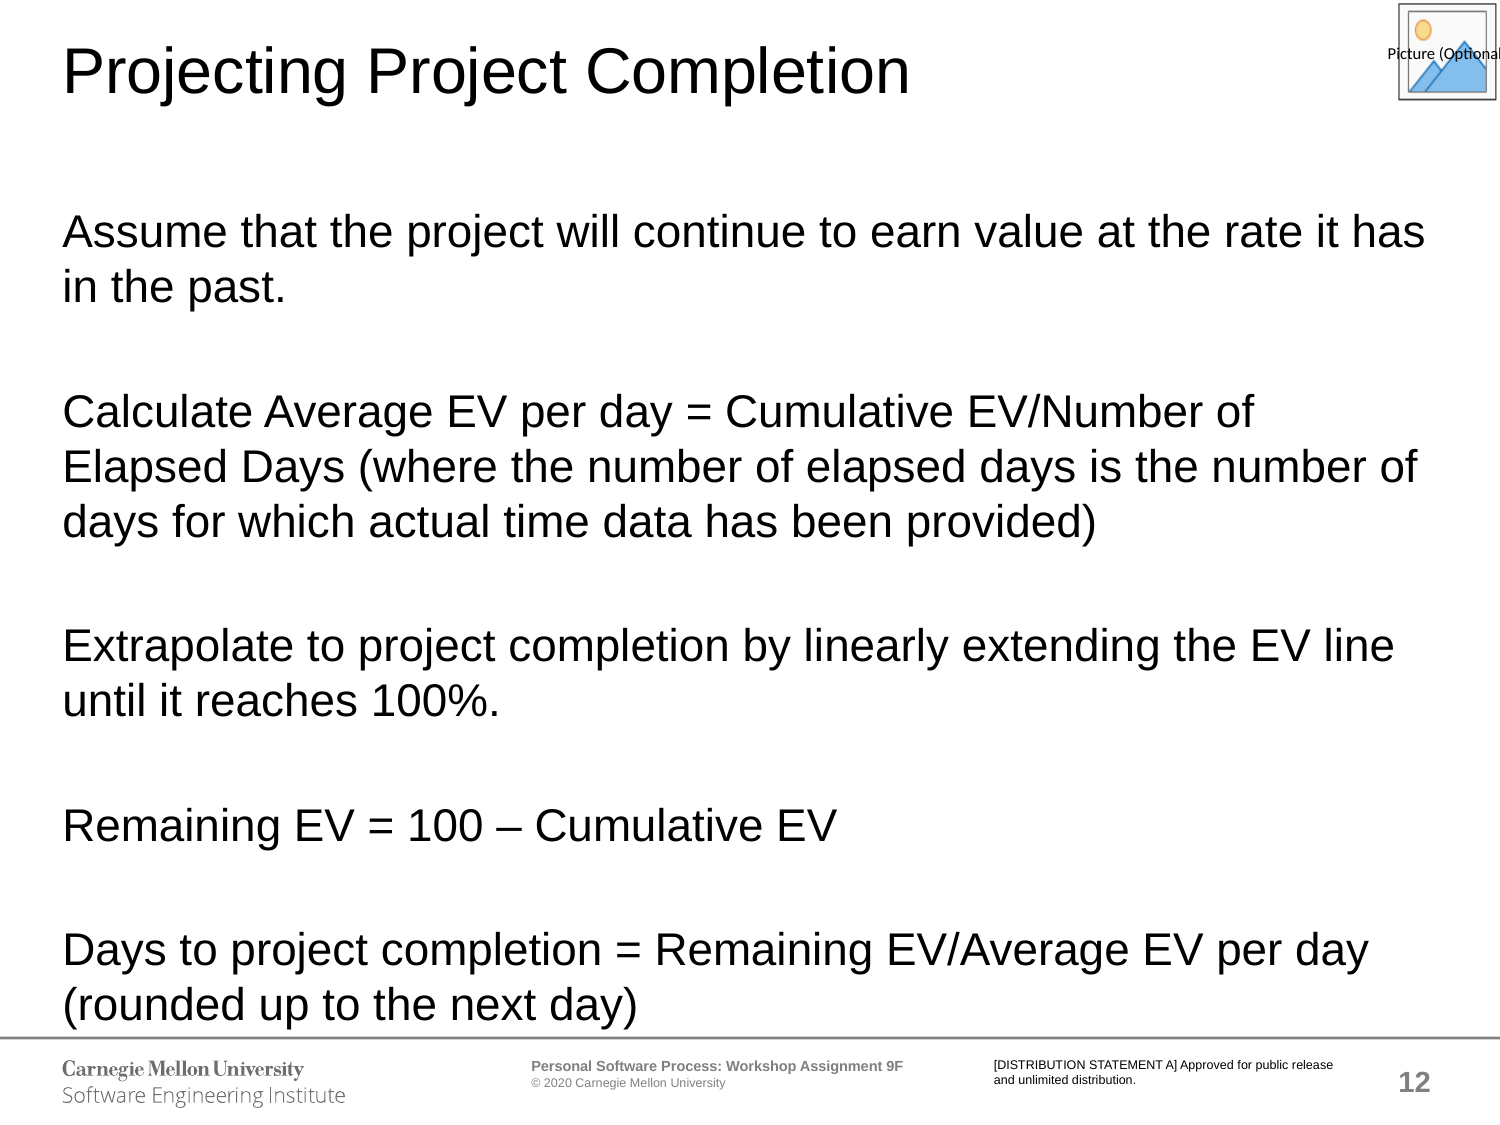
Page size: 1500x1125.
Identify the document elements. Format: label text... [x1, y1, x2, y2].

list Assume that the project will continue to earn value at the rate it has in the past. Calculate Average EV per day = Cumulative EV/Number of Elapsed Days (where the number of elapsed days is the number of days for which actual time data has been provided) Extrapolate to project completion by linearly extending the EV line until it reaches 100%. Remaining EV = 100 – Cumulative EV Days to project completion = Remaining EV/Average EV per day (rounded up to the next day) [62, 201, 1431, 1000]
title Projecting Project Completion [62, 37, 1338, 182]
picture [1394, 0, 1500, 105]
